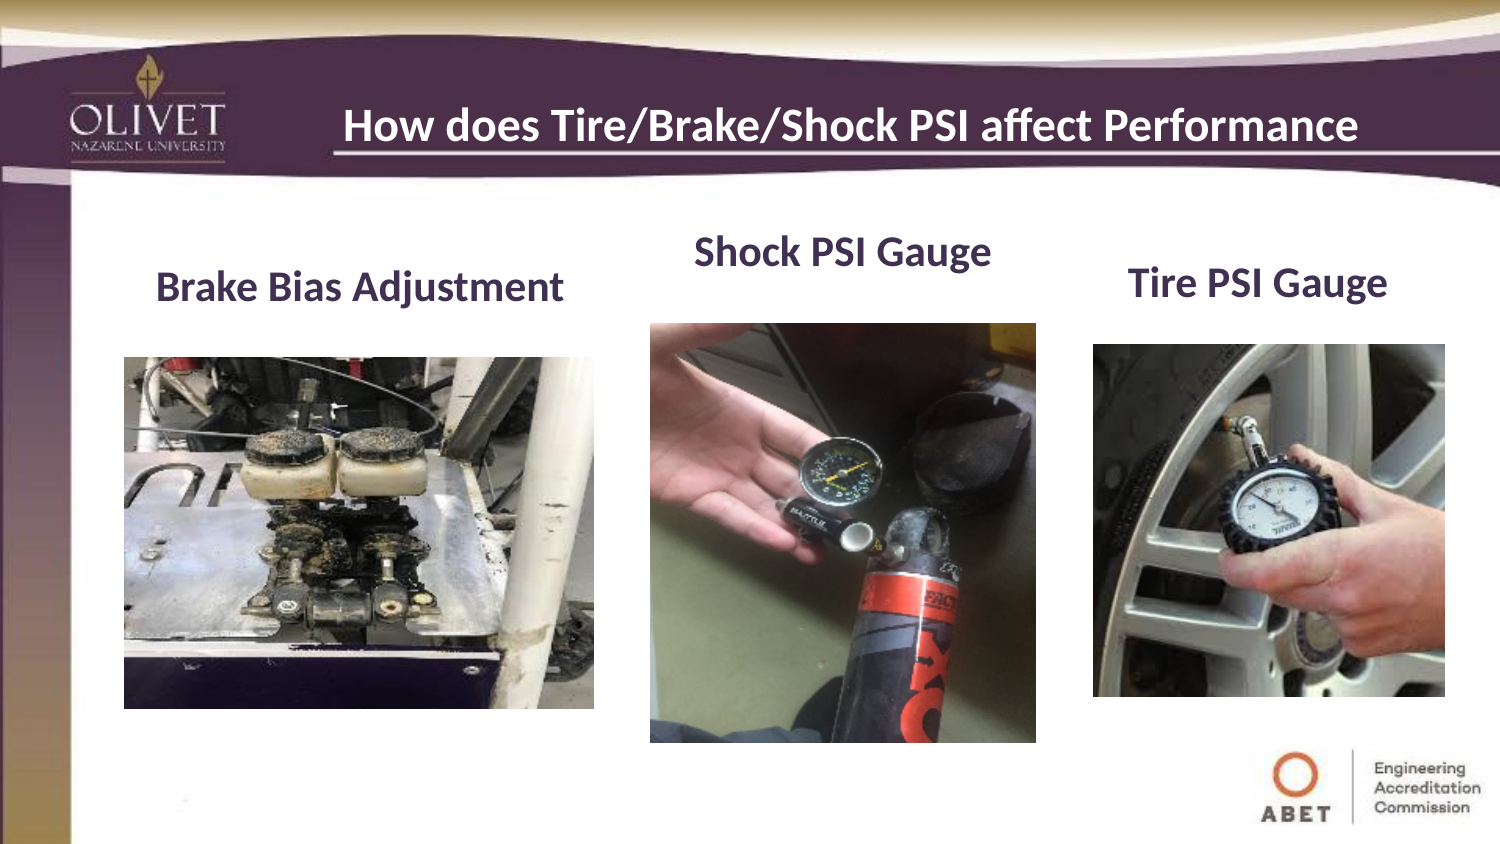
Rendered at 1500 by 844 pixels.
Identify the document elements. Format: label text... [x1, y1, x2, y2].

text_box Tire PSI Gauge [1059, 238, 1457, 314]
title How does Tire/Brake/Shock PSI affect Performance [331, 44, 1397, 208]
picture [0, 0, 1500, 844]
text_box [526, 351, 1019, 844]
text_box Brake Bias Adjustment [114, 242, 607, 318]
text_box Shock PSI Gauge [644, 207, 1042, 284]
